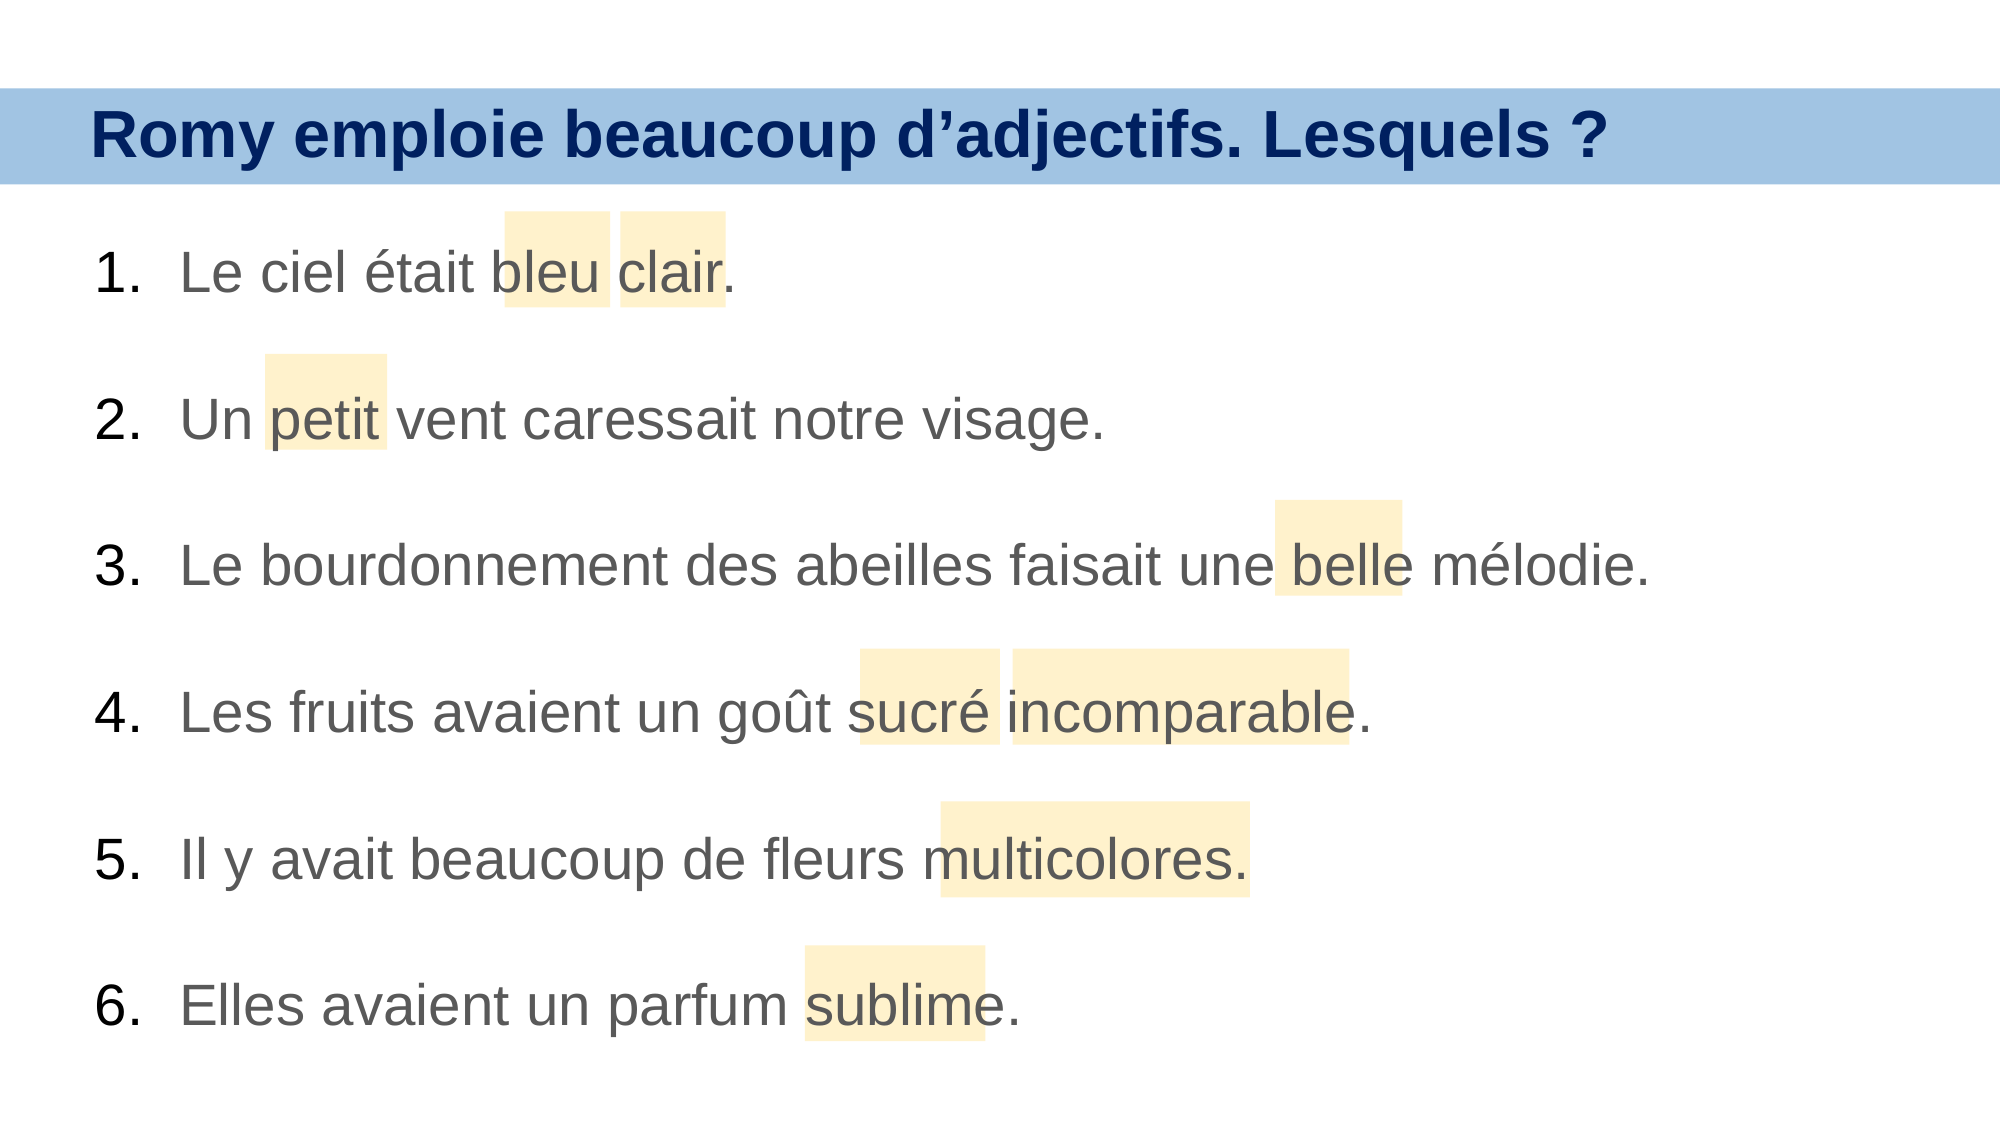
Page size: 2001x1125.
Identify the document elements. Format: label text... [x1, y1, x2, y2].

list Romy emploie beaucoup d’adjectifs. Lesquels ? [0, 88, 2000, 185]
text_box Le ciel était bleu clair. Un petit vent caressait notre visage. Le bourdonnement des abeilles faisait une belle mélodie. Les fruits avaient un goût sucré incomparable. Il y avait beaucoup de fleurs multicolores. Elles avaient un parfum sublime. [70, 184, 1811, 1053]
